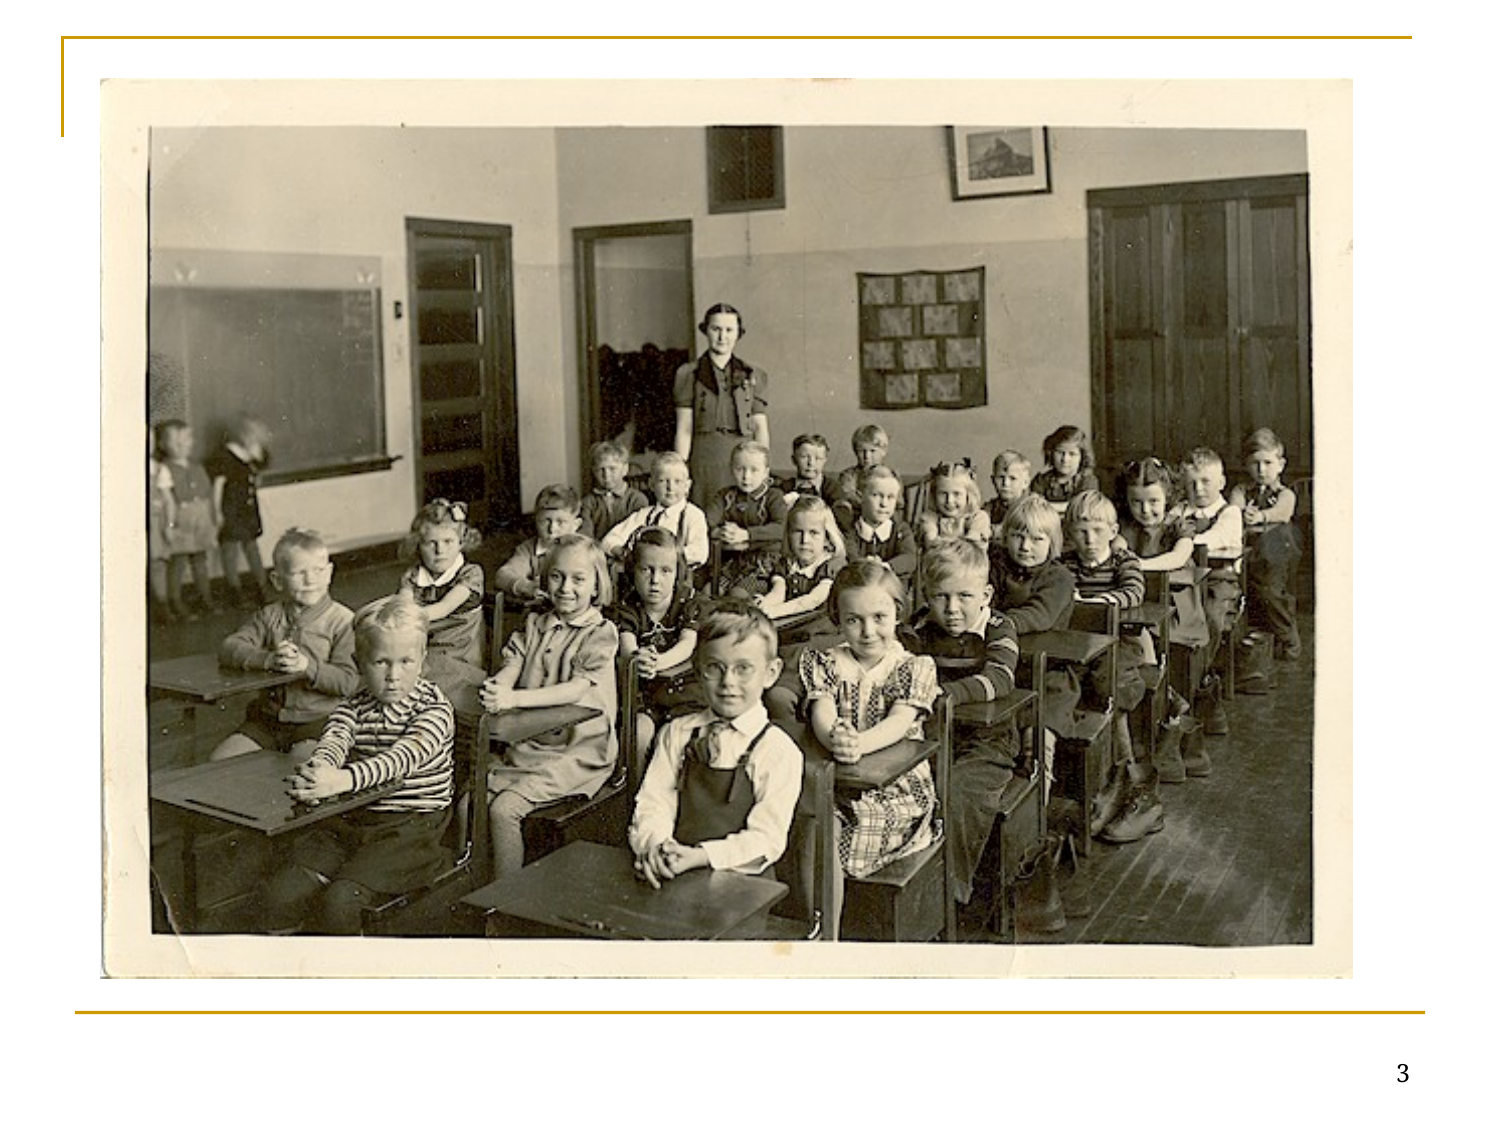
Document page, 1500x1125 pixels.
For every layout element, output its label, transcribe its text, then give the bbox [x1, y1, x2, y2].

slide_number 3 [1074, 1023, 1426, 1100]
picture [99, 77, 1353, 979]
